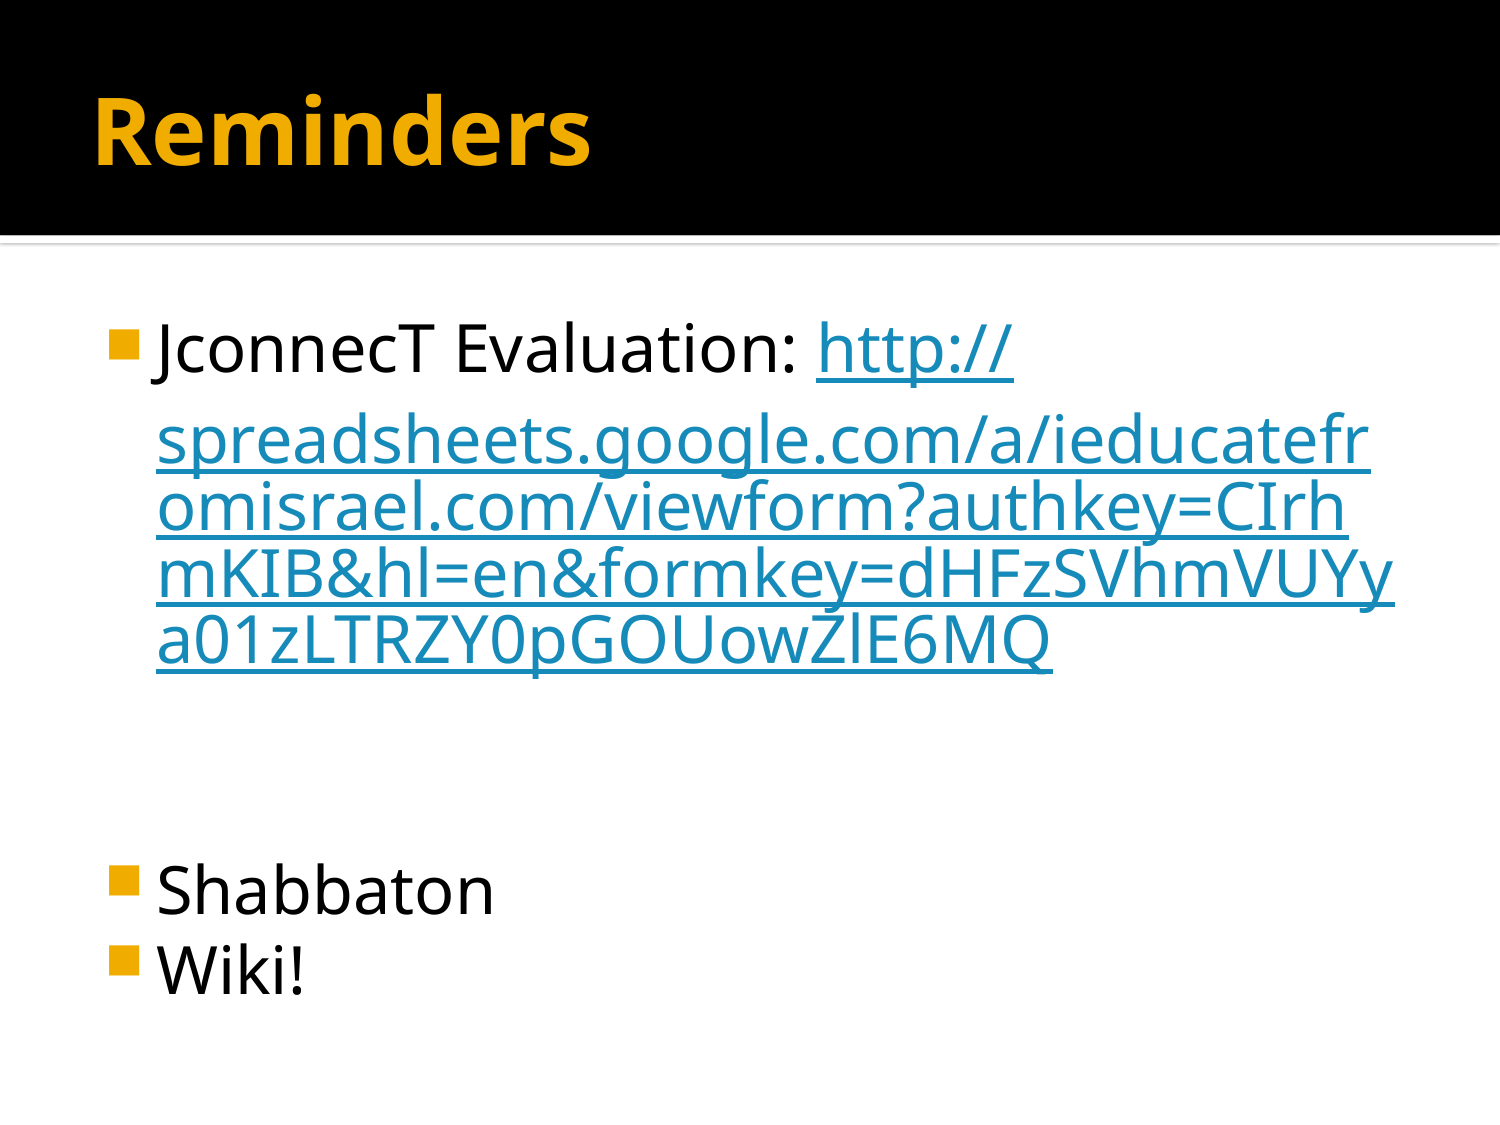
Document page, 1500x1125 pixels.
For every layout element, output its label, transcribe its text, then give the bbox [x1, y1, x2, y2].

list JconnecT Evaluation: http://spreadsheets.google.com/a/ieducatefromisrael.com/viewform?authkey=CIrhmKIB&hl=en&formkey=dHFzSVhmVUYya01zLTRZY0pGOUowZlE6MQ Shabbaton Wiki! [75, 291, 1425, 1050]
title Reminders [75, 25, 1425, 231]
